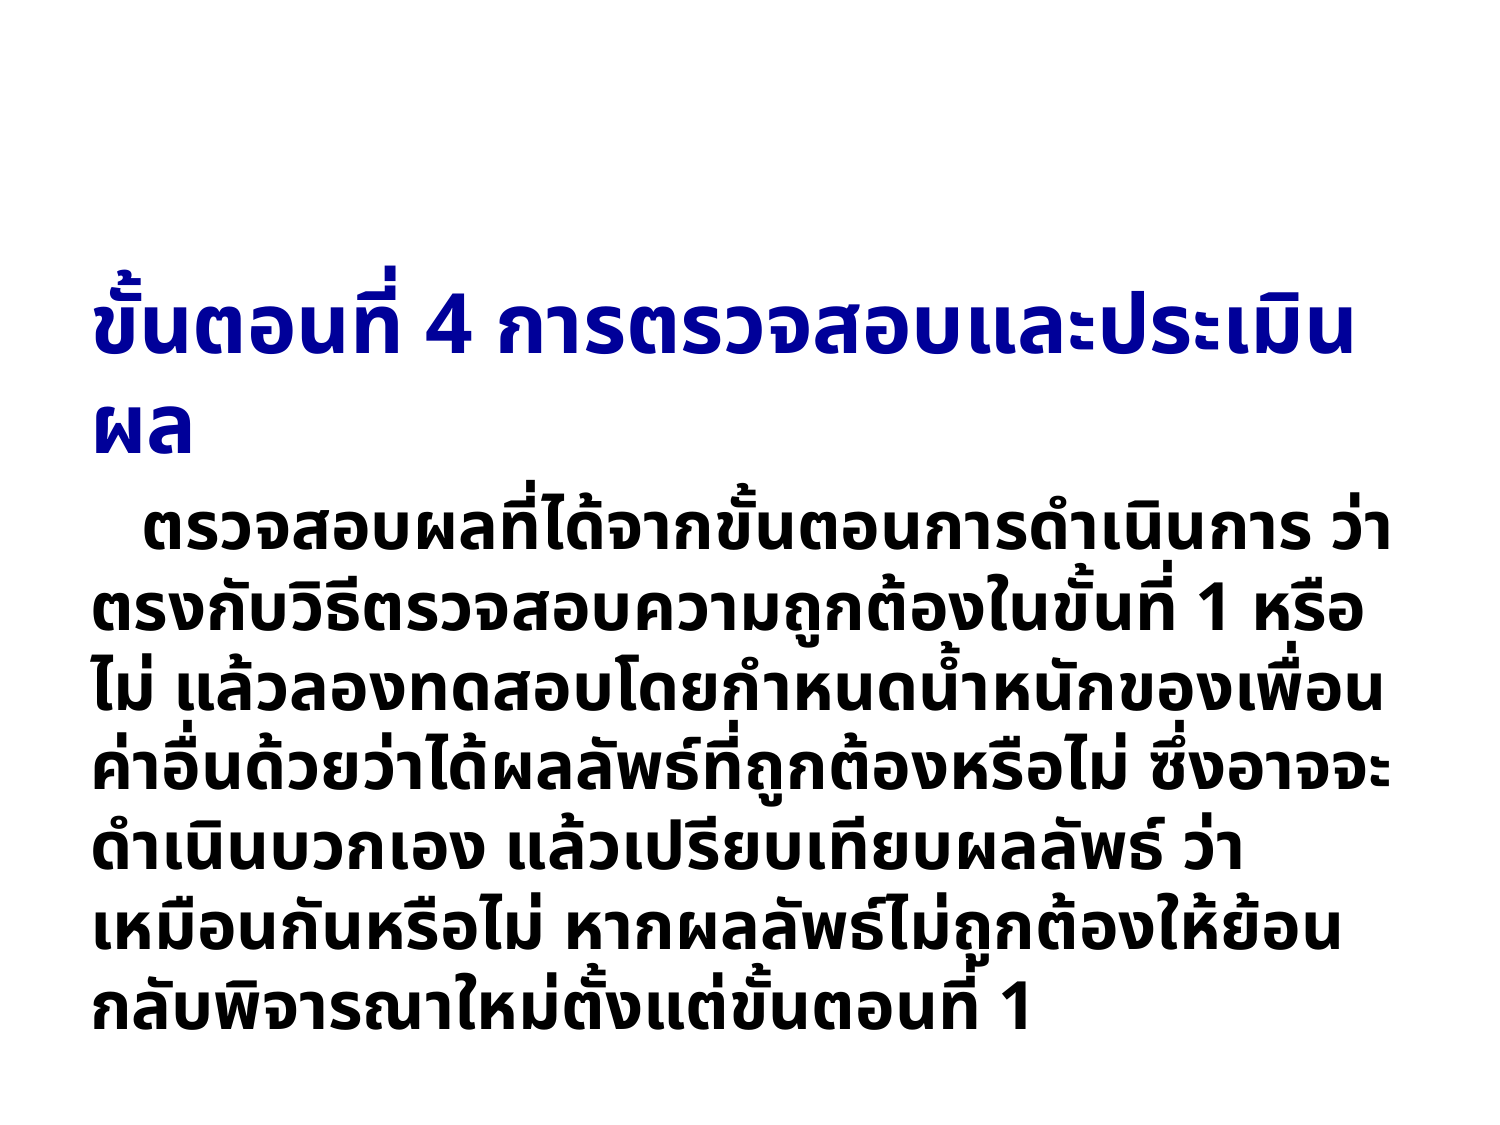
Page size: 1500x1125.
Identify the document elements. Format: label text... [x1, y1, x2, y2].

list ขั้นตอนที่ 4 การตรวจสอบและประเมินผล ตรวจสอบผลที่ได้จากขั้นตอนการดำเนินการ ว่าตรงกับวิธีตรวจสอบความถูกต้องในขั้นที่ 1 หรือไม่ แล้วลองทดสอบโดยกำหนดน้ำหนักของเพื่อนค่าอื่นด้วยว่าได้ผลลัพธ์ที่ถูกต้องหรือไม่ ซึ่งอาจจะดำเนินบวกเอง แล้วเปรียบเทียบผลลัพธ์ ว่าเหมือนกันหรือไม่ หากผลลัพธ์ไม่ถูกต้องให้ย้อนกลับพิจารณาใหม่ตั้งแต่ขั้นตอนที่ 1 [75, 262, 1425, 1005]
